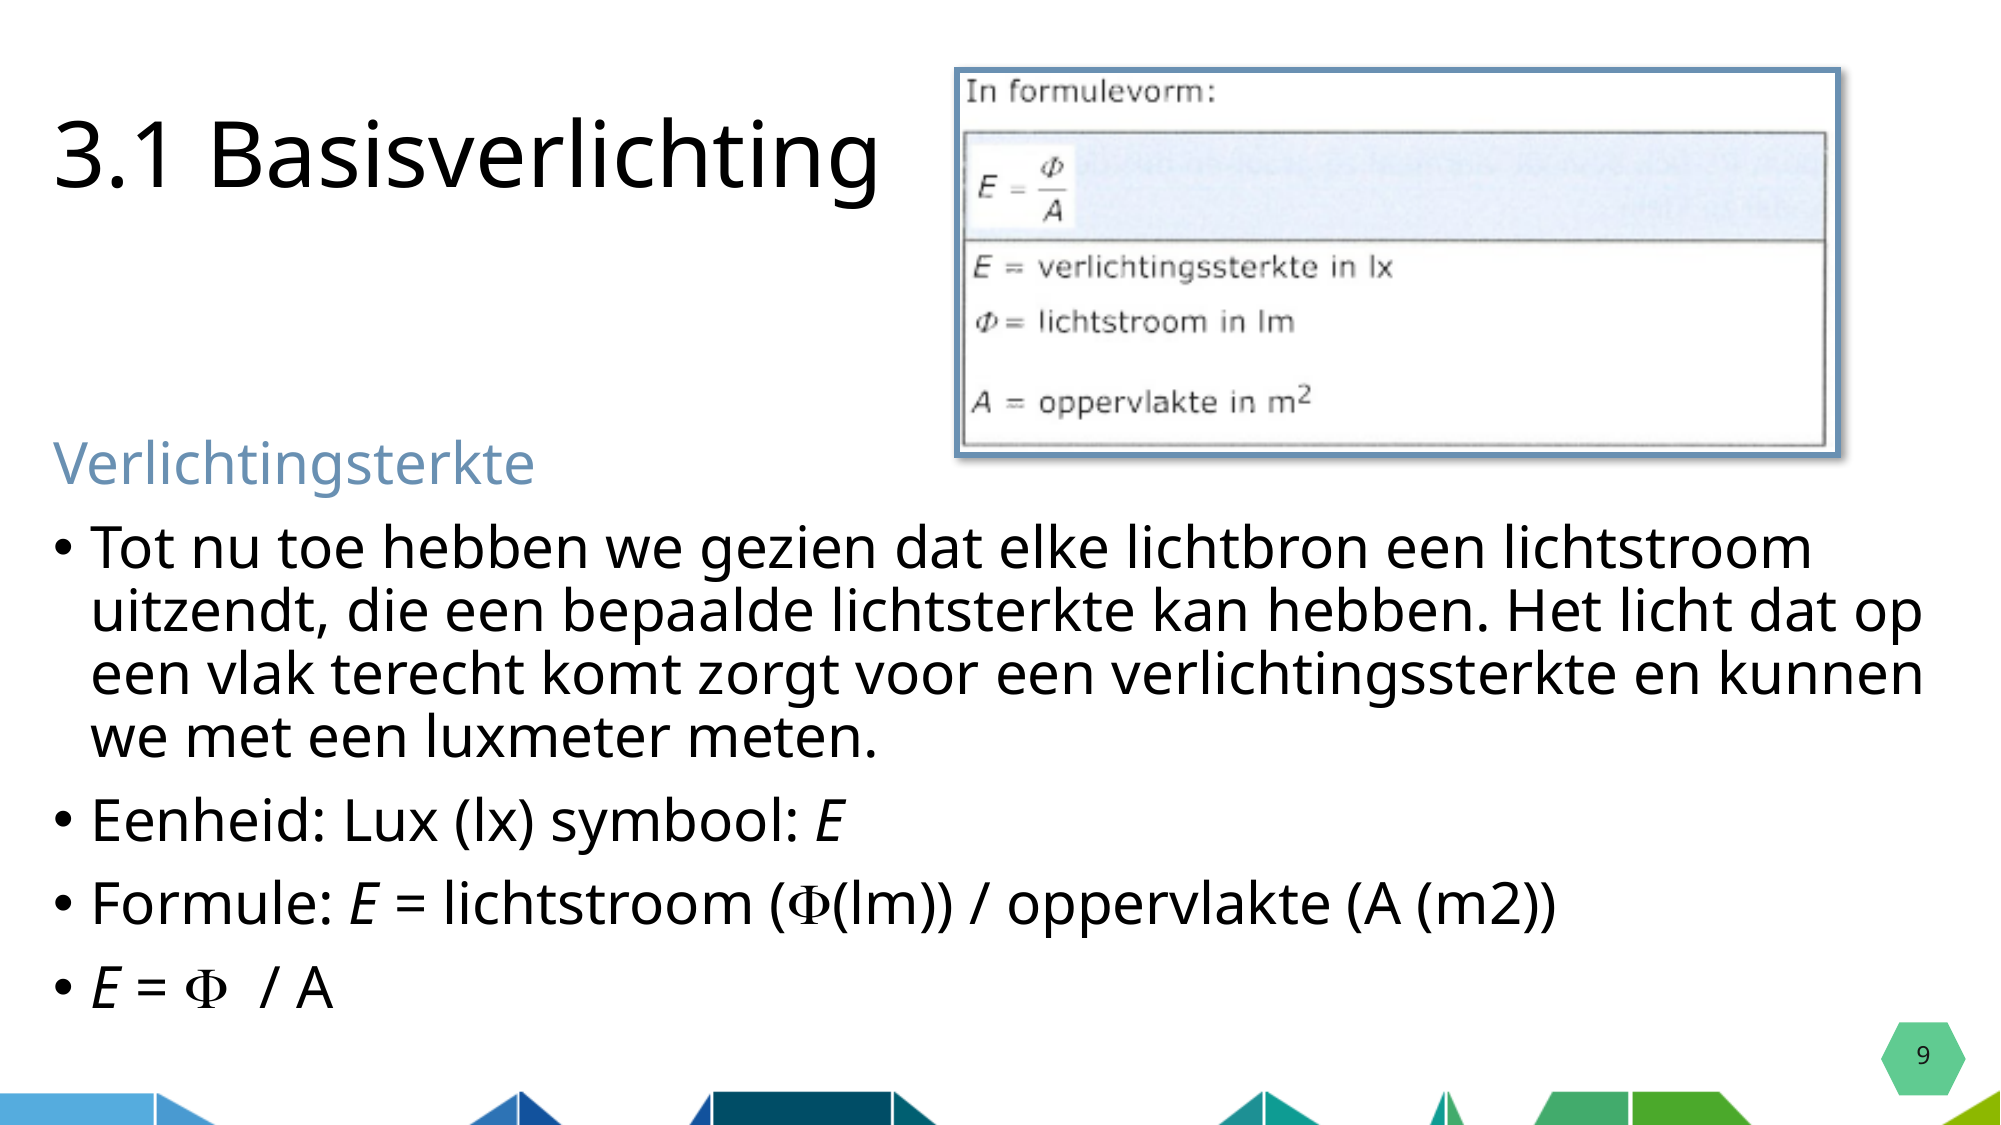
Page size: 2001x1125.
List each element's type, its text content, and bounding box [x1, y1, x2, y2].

slide_number 9 [1884, 1026, 1962, 1087]
title 3.1 Basisverlichting [38, 38, 1962, 278]
picture [959, 73, 1836, 452]
picture [0, 1086, 2000, 1125]
list Verlichtingsterkte Tot nu toe hebben we gezien dat elke lichtbron een lichtstroom uitzendt, die een bepaalde lichtsterkte kan hebben. Het licht dat op een vlak terecht komt zorgt voor een verlichtingssterkte en kunnen we met een luxmeter meten. Eenheid: Lux (lx) symbool: E Formule: E = lichtstroom (F(lm)) / oppervlakte (A (m2)) E = F / A [38, 426, 1962, 1052]
